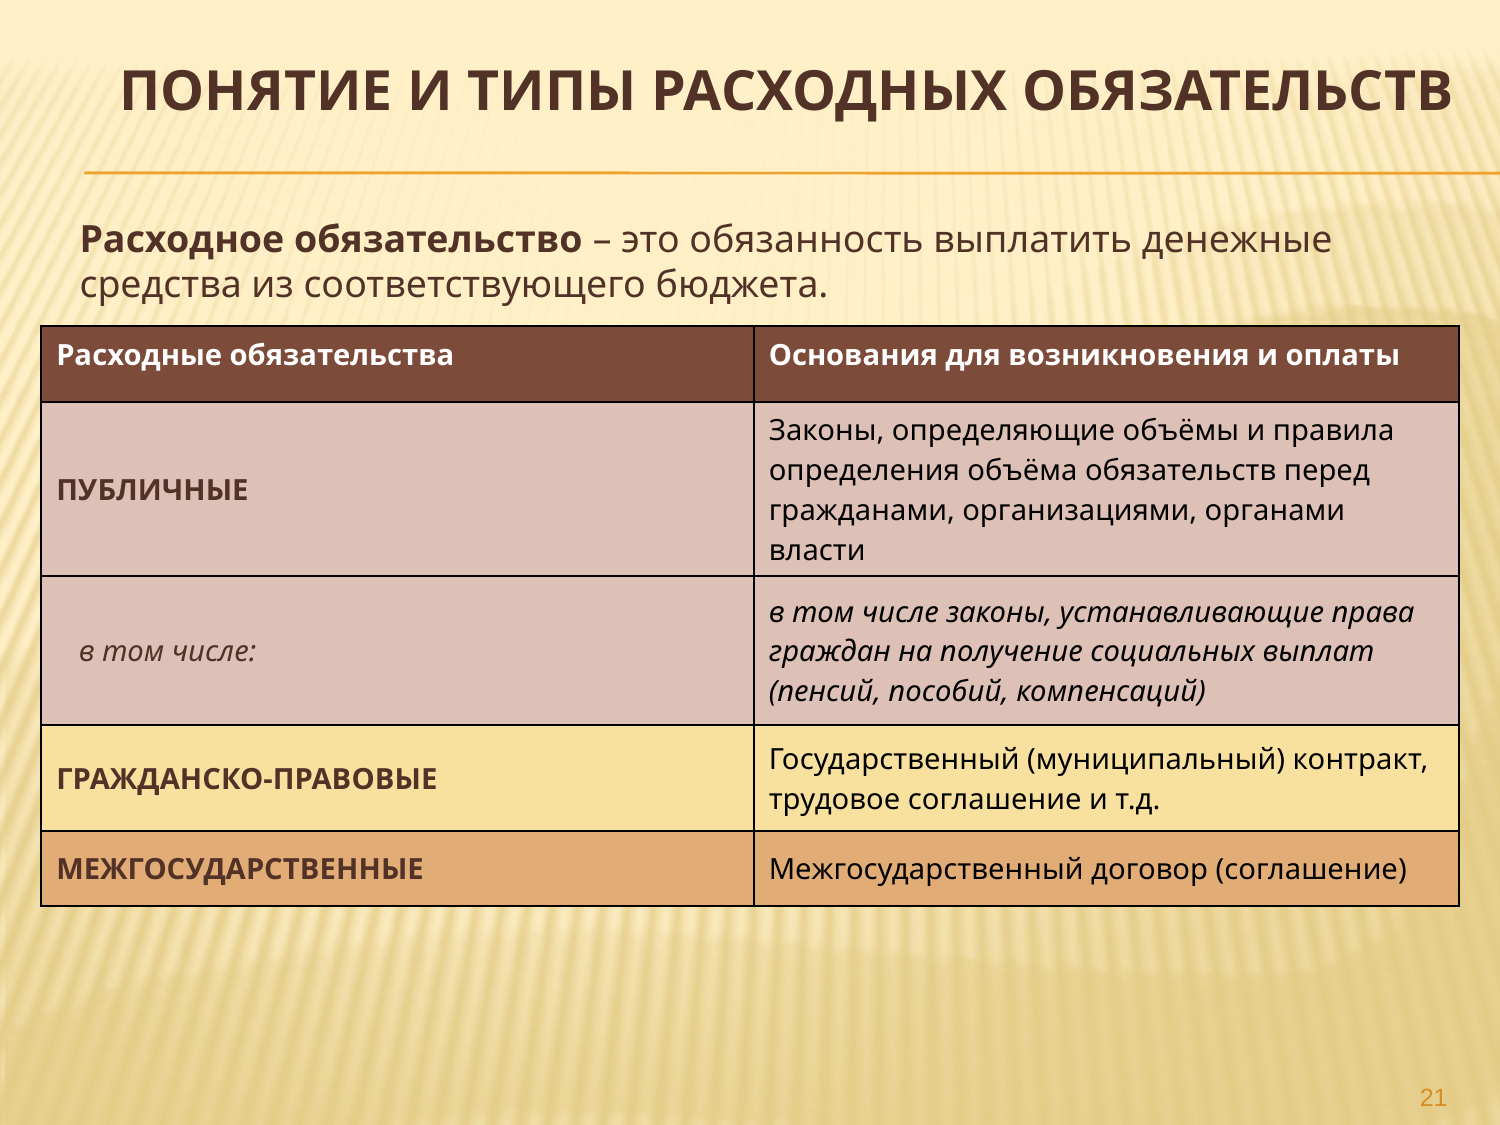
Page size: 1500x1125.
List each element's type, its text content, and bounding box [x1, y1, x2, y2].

title Понятие и типы расходных обязательств [75, 19, 1500, 157]
table_cell Межгосударственный договор (соглашение) [755, 832, 1458, 905]
table_cell Законы, определяющие объёмы и правила определения объёма обязательств перед гражданами, организациями, органами власти [755, 403, 1458, 575]
table_header Расходные обязательства [42, 327, 753, 401]
table_cell в том числе: [42, 577, 753, 724]
slide_number 21 [1373, 1073, 1495, 1118]
table_header Основания для возникновения и оплаты [755, 327, 1458, 401]
table_cell Государственный (муниципальный) контракт, трудовое соглашение и т.д. [755, 726, 1458, 830]
table_cell МЕЖГОСУДАРСТВЕННЫЕ [42, 832, 753, 905]
text_box Расходное обязательство – это обязанность выплатить денежные средства из соответствующего бюджета. [64, 208, 1459, 313]
table_cell ГРАЖДАНСКО-ПРАВОВЫЕ [42, 726, 753, 830]
table_cell ПУБЛИЧНЫЕ [42, 403, 753, 575]
table_cell в том числе законы, устанавливающие права граждан на получение социальных выплат (пенсий, пособий, компенсаций) [755, 577, 1458, 724]
